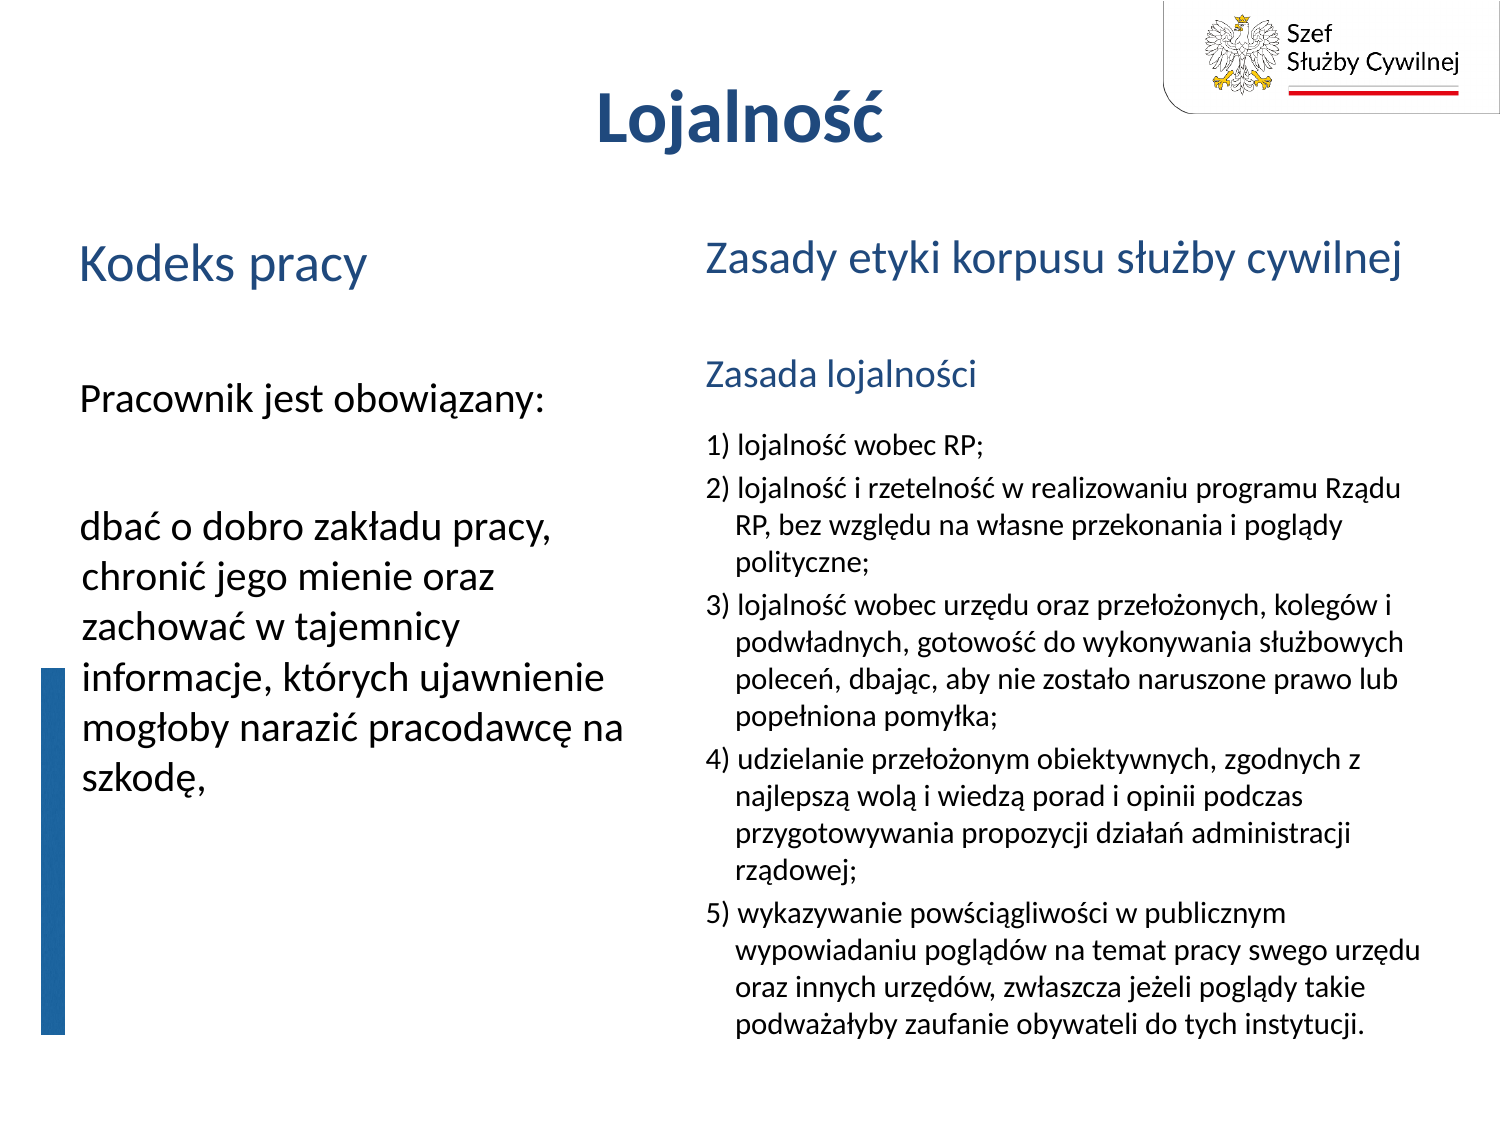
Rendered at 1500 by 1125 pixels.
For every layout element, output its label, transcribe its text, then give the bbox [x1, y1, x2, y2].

title Lojalność [98, 60, 1400, 185]
text_box Kodeks pracy Pracownik jest obowiązany: dbać o dobro zakładu pracy, chronić jego mienie oraz zachować w tajemnicy informacje, których ujawnienie mogłoby narazić pracodawcę na szkodę, [64, 219, 668, 1035]
picture [41, 668, 64, 1035]
text_box Zasady etyki korpusu służby cywilnej Zasada lojalności 1) lojalność wobec RP; 2) lojalność i rzetelność w realizowaniu programu Rządu RP, bez względu na własne przekonania i poglądy polityczne; 3) lojalność wobec urzędu oraz przełożonych, kolegów i podwładnych, gotowość do wykonywania służbowych poleceń, dbając, aby nie zostało naruszone prawo lub popełniona pomyłka; 4) udzielanie przełożonym obiektywnych, zgodnych z najlepszą wolą i wiedzą porad i opinii podczas przygotowywania propozycji działań administracji rządowej; 5) wykazywanie powściągliwości w publicznym wypowiadaniu poglądów na temat pracy swego urzędu oraz innych urzędów, zwłaszcza jeżeli poglądy takie podważałyby zaufanie obywateli do tych instytucji. [690, 219, 1447, 1059]
picture [1163, 0, 1500, 114]
